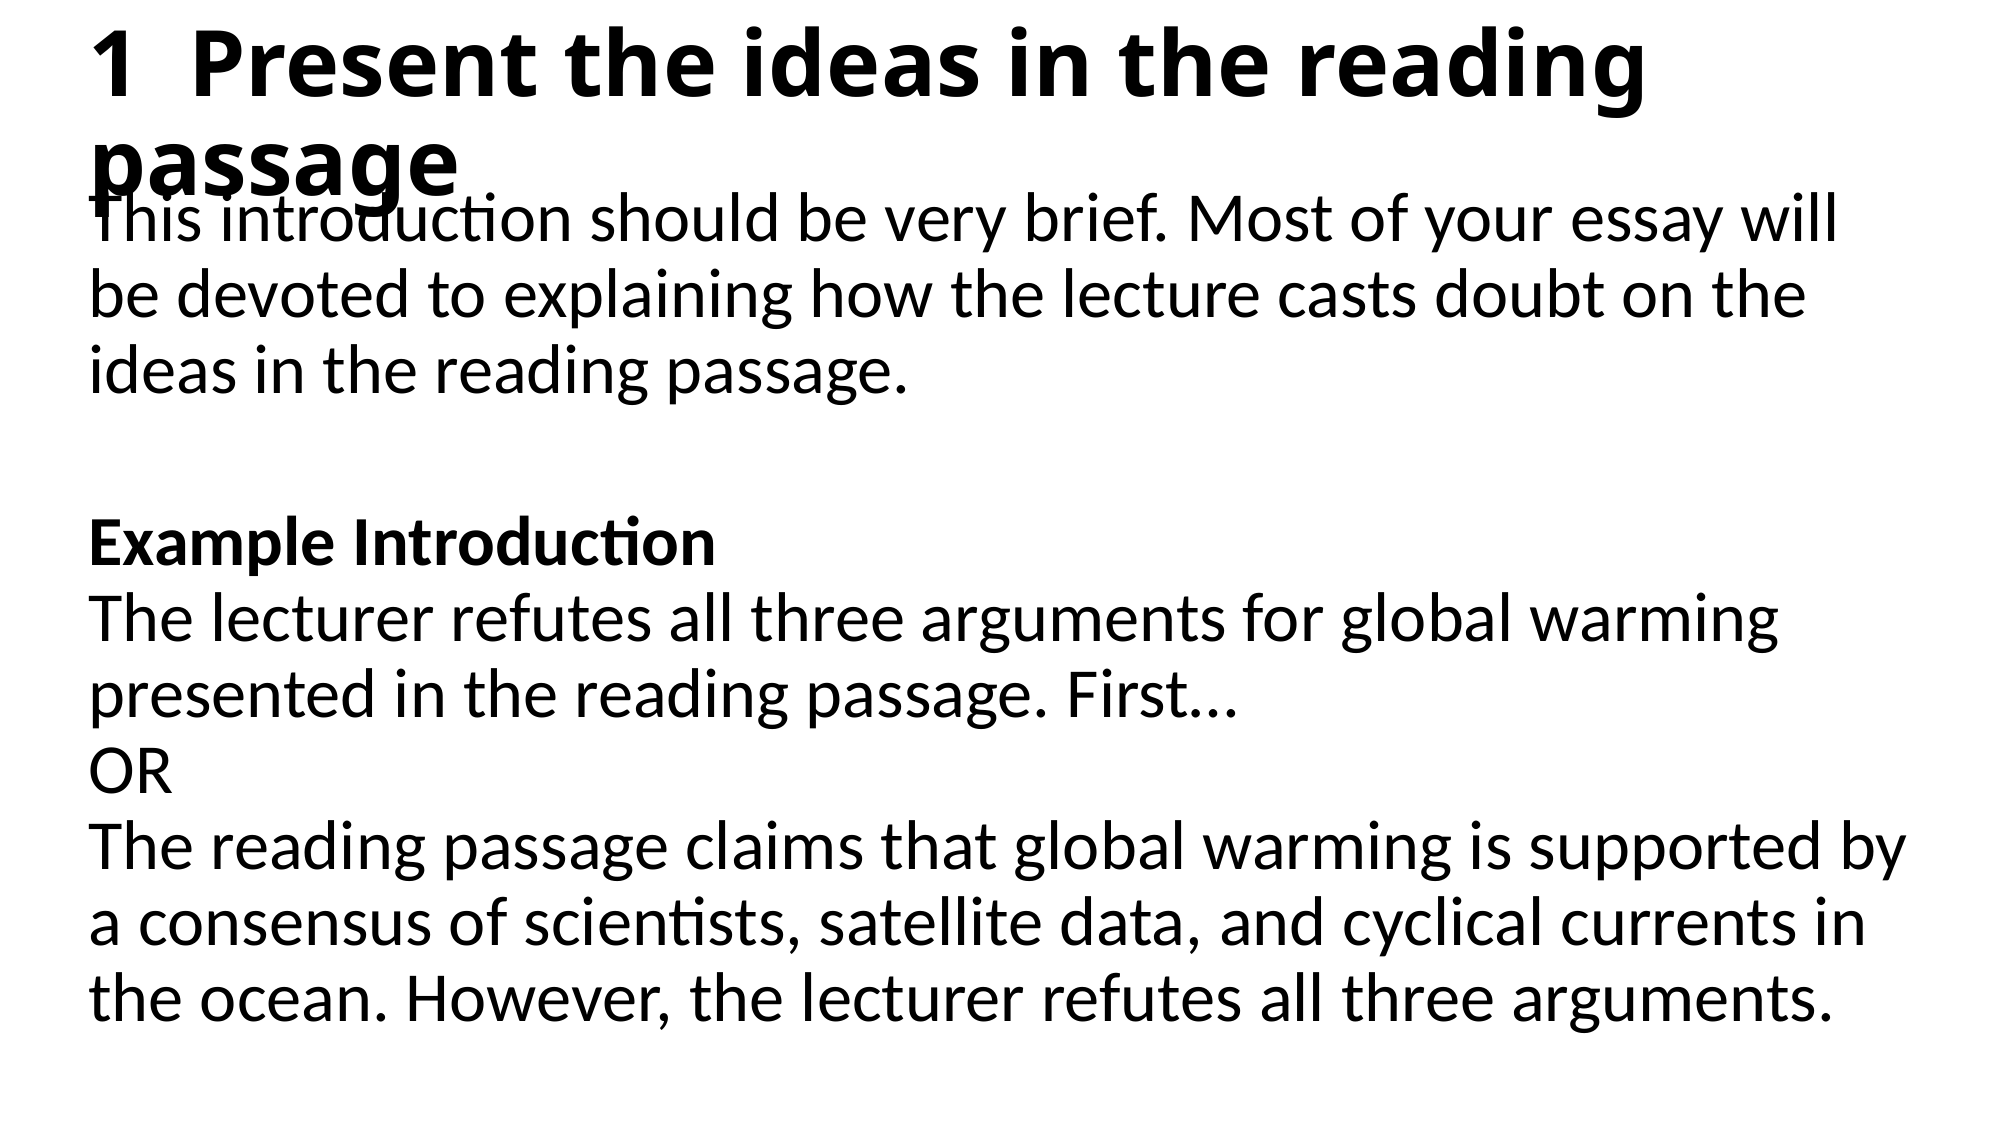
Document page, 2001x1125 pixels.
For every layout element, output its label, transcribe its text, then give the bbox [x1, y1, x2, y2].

title 1 Present the ideas in the reading passage [73, 59, 1863, 173]
list This introduction should be very brief. Most of your essay will be devoted to explaining how the lecture casts doubt on the ideas in the reading passage. Example Introduction The lecturer refutes all three arguments for global warming presented in the reading passage. First… OR The reading passage claims that global warming is supported by a consensus of scientists, satellite data, and cyclical currents in the ocean. However, the lecturer refutes all three arguments. [73, 173, 1930, 1103]
